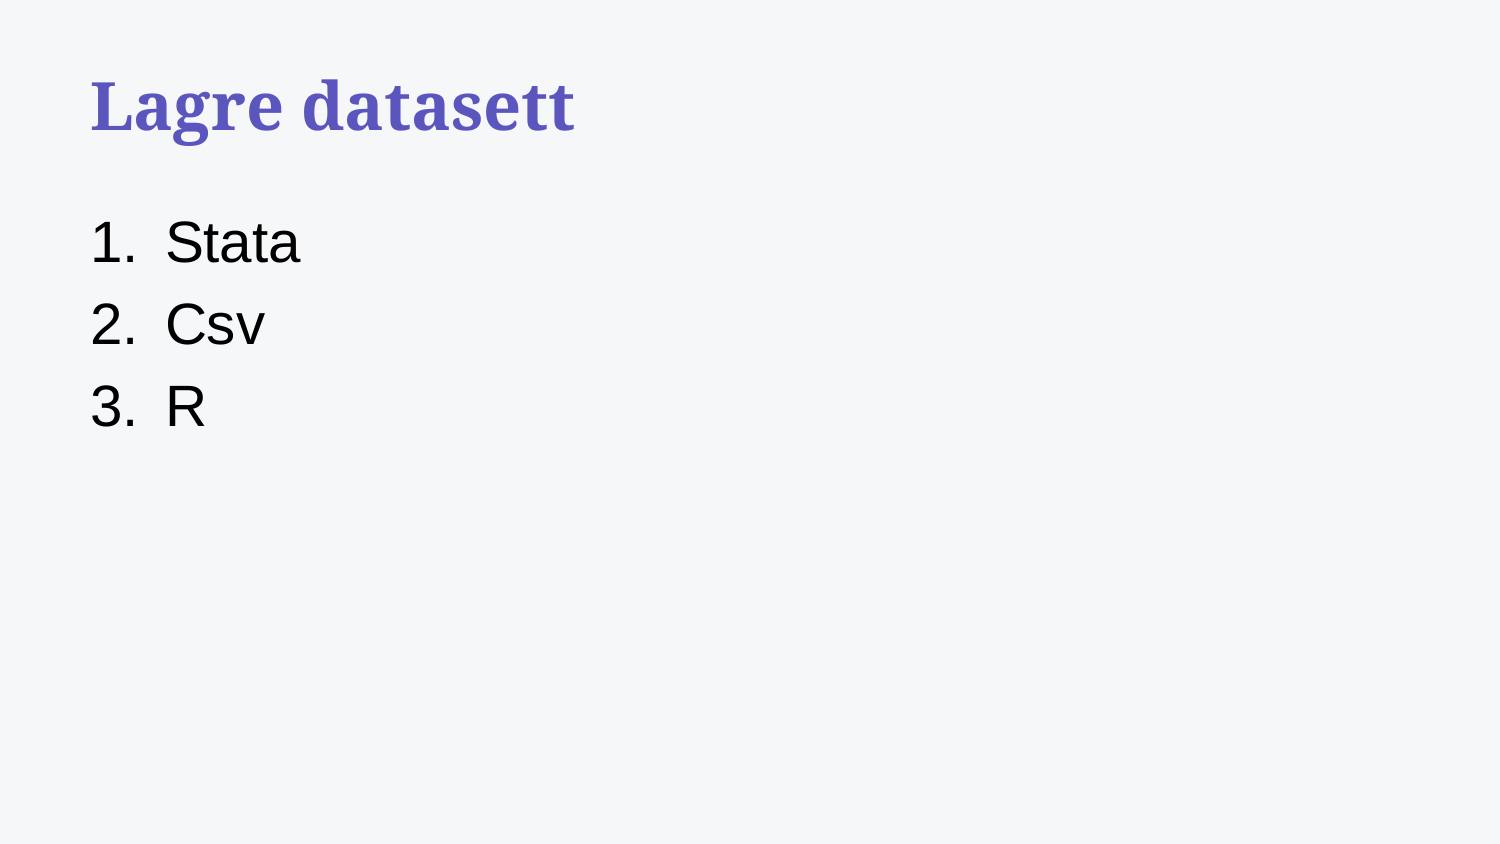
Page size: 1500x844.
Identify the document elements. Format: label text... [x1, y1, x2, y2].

list Stata Csv R [75, 196, 1425, 754]
title Lagre datasett [75, 33, 1425, 175]
